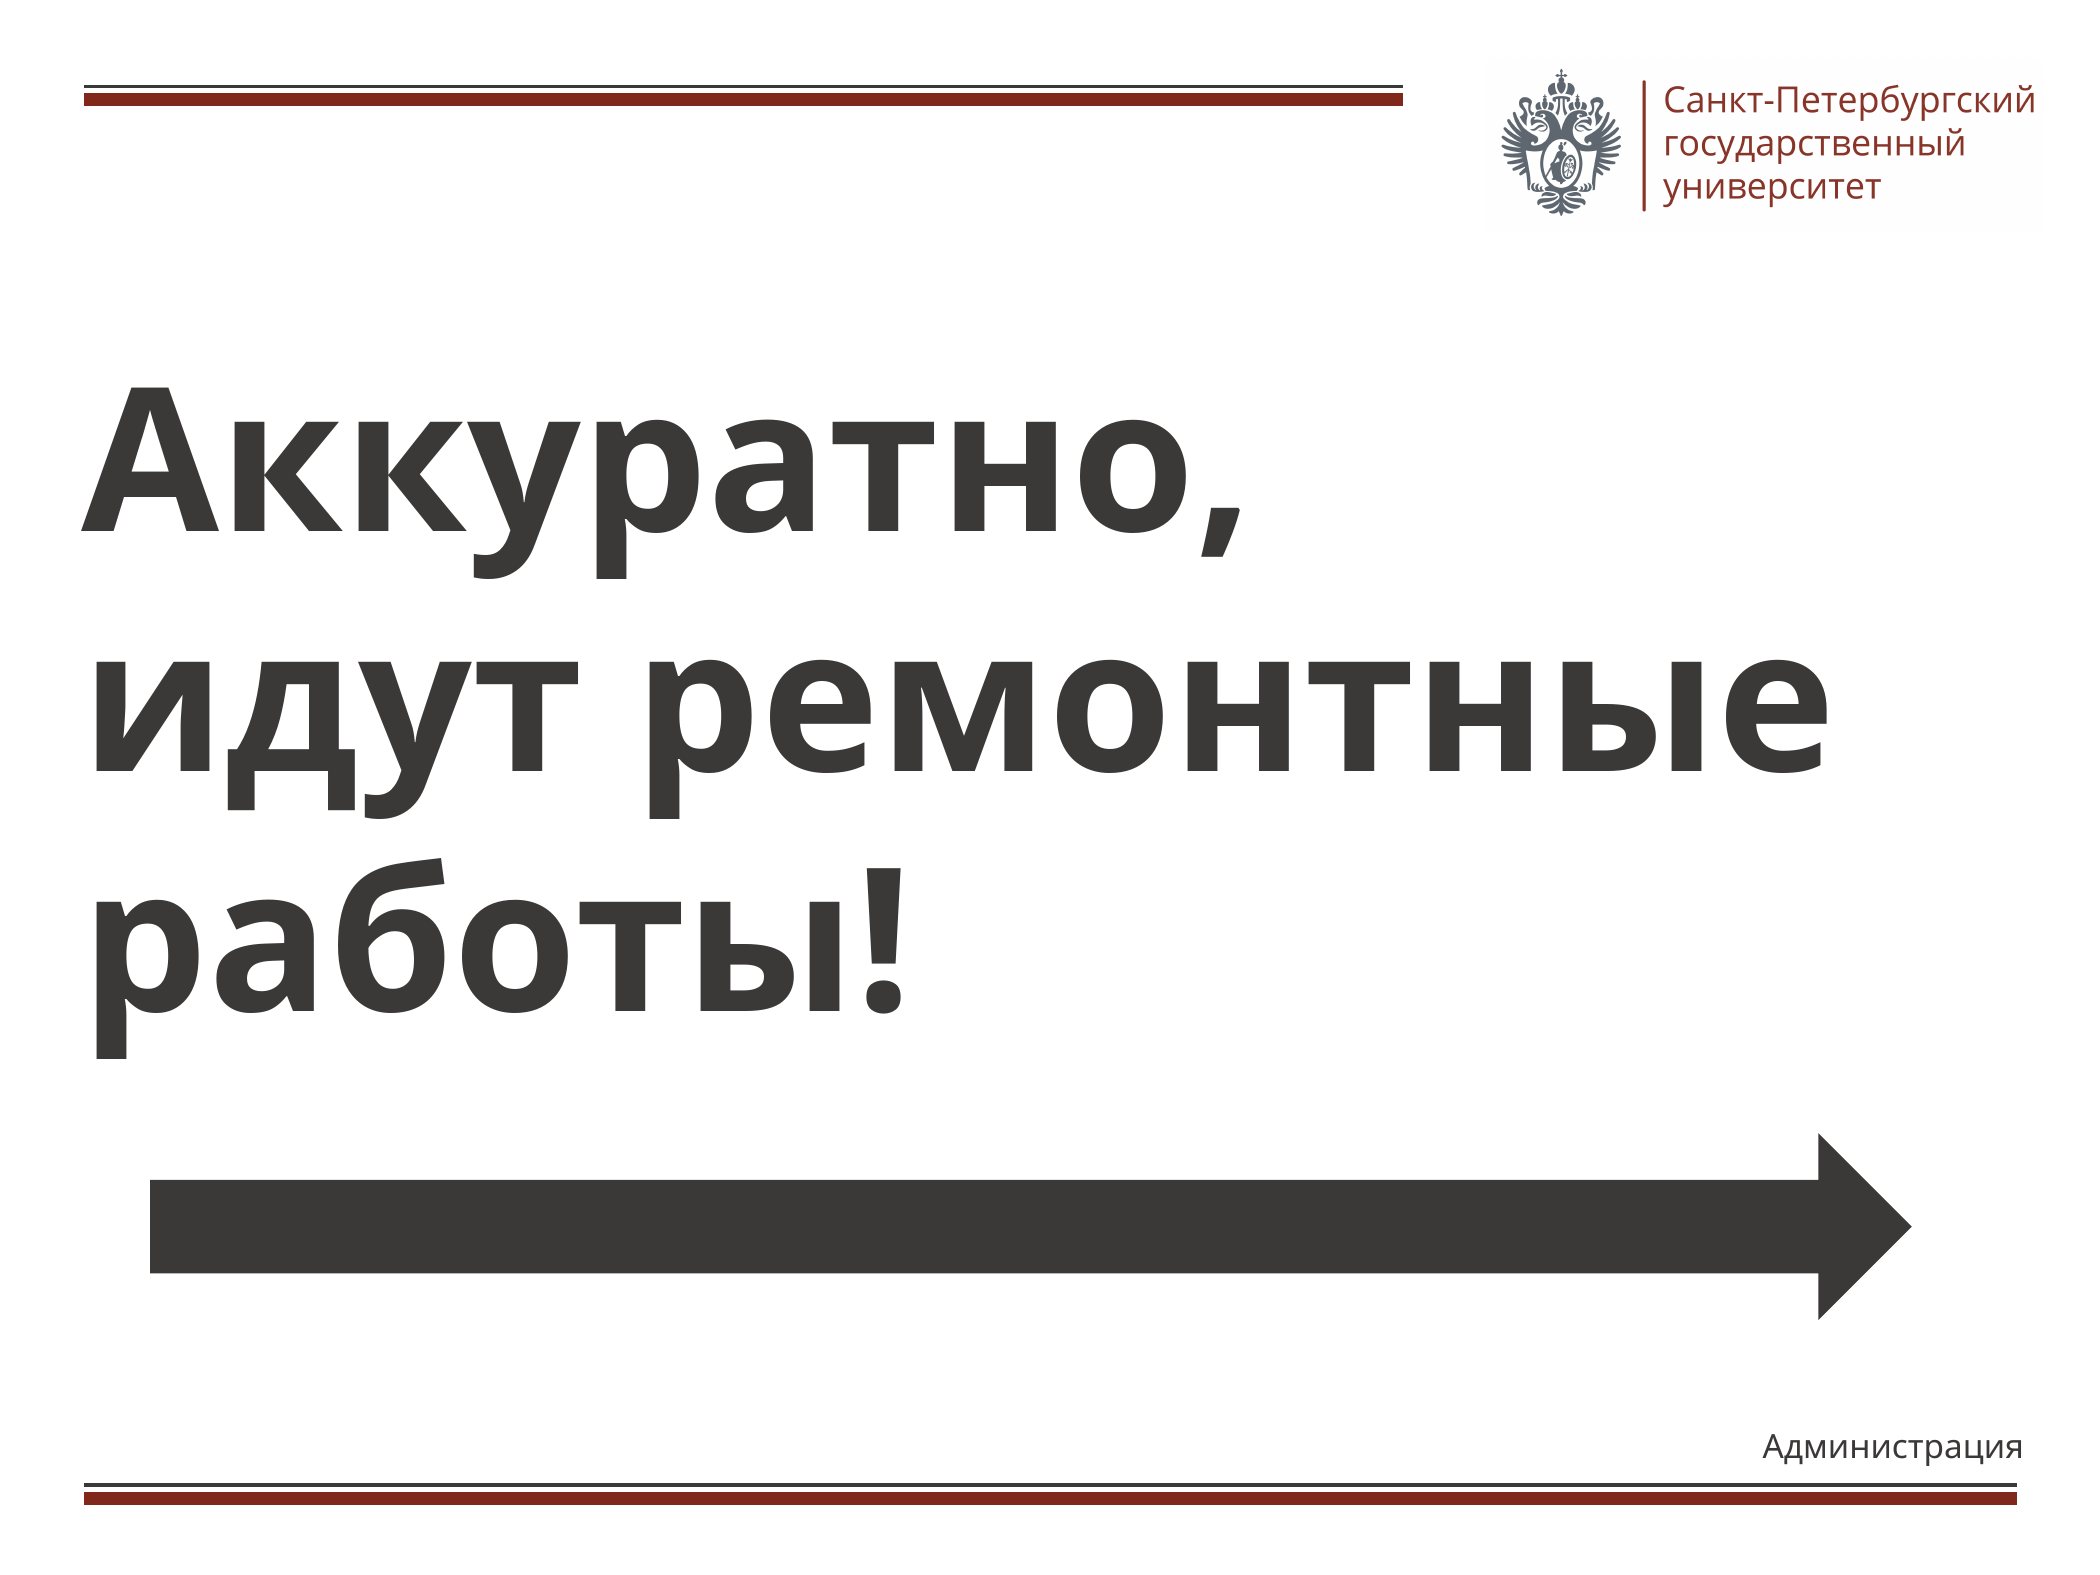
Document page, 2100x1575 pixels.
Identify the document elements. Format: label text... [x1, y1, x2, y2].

text_box Аккуратно, идут ремонтные работы! [67, 324, 1851, 1060]
text_box Администрация [1747, 1417, 2039, 1473]
text_box [148, 1130, 1914, 1323]
picture [1485, 58, 2044, 233]
